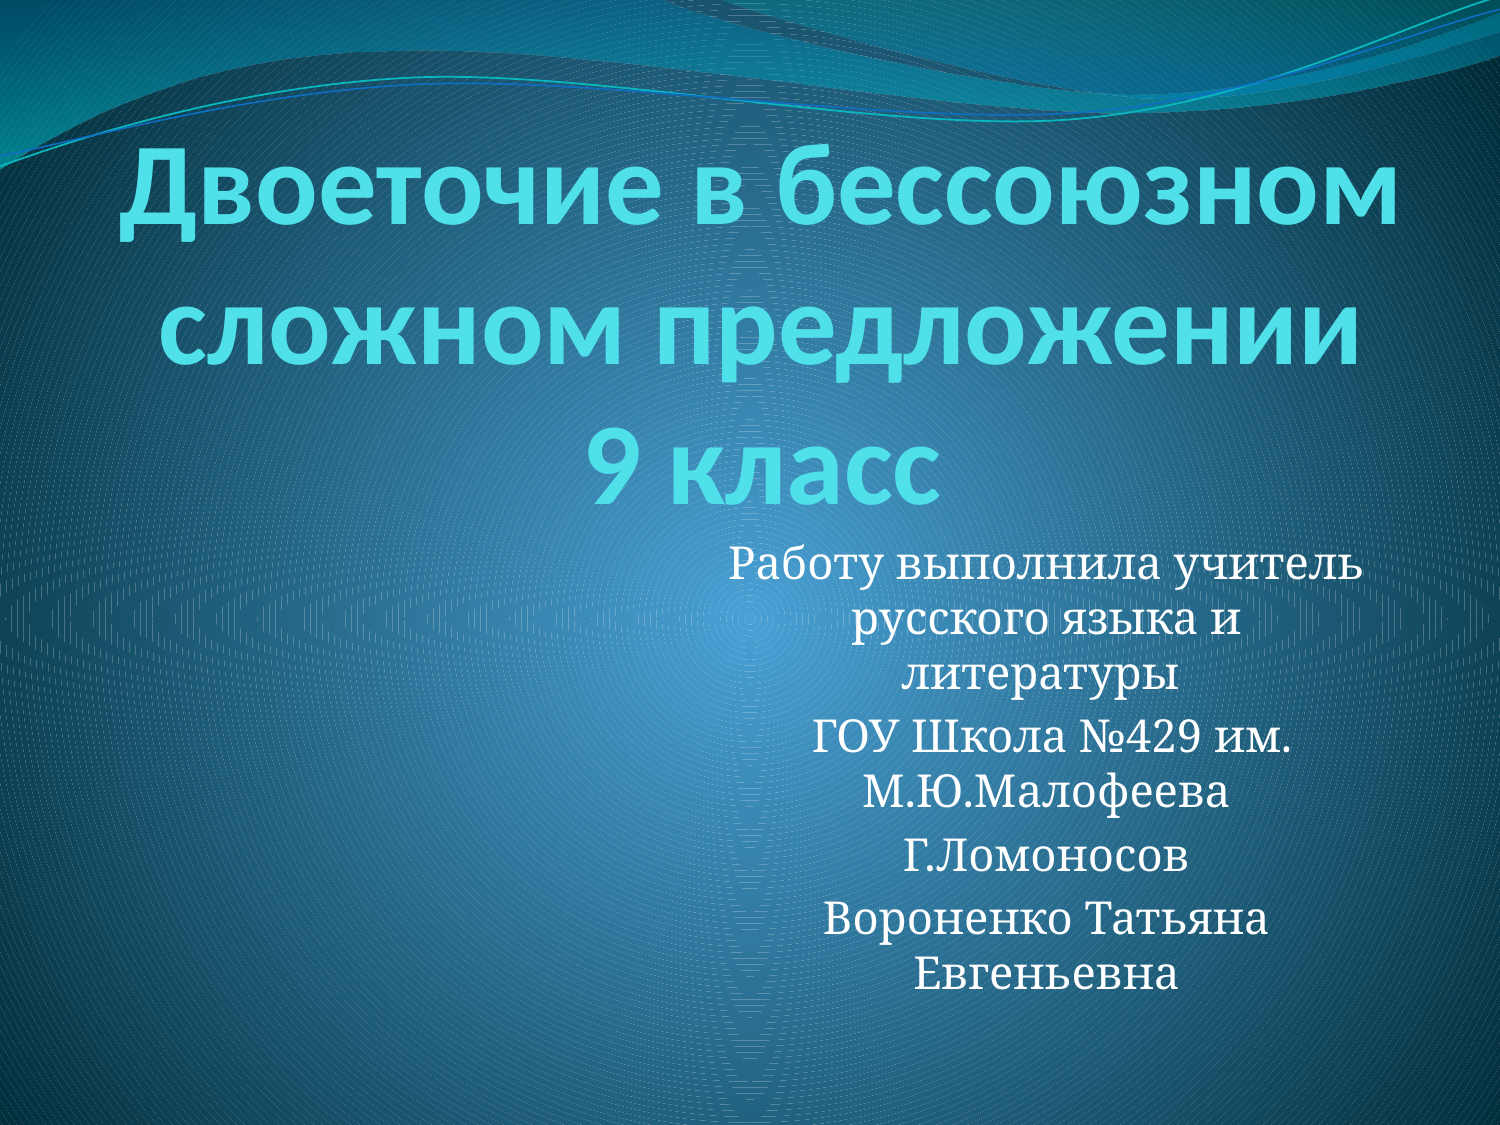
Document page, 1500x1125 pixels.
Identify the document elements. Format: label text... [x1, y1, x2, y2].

subtitle Работу выполнила учитель русского языка и литературы ГОУ Школа №429 им. М.Ю.Малофеева Г.Ломоносов Вороненко Татьяна Евгеньевна [726, 527, 1376, 1012]
title Двоеточие в бессоюзном сложном предложении 9 класс [119, 101, 1408, 529]
